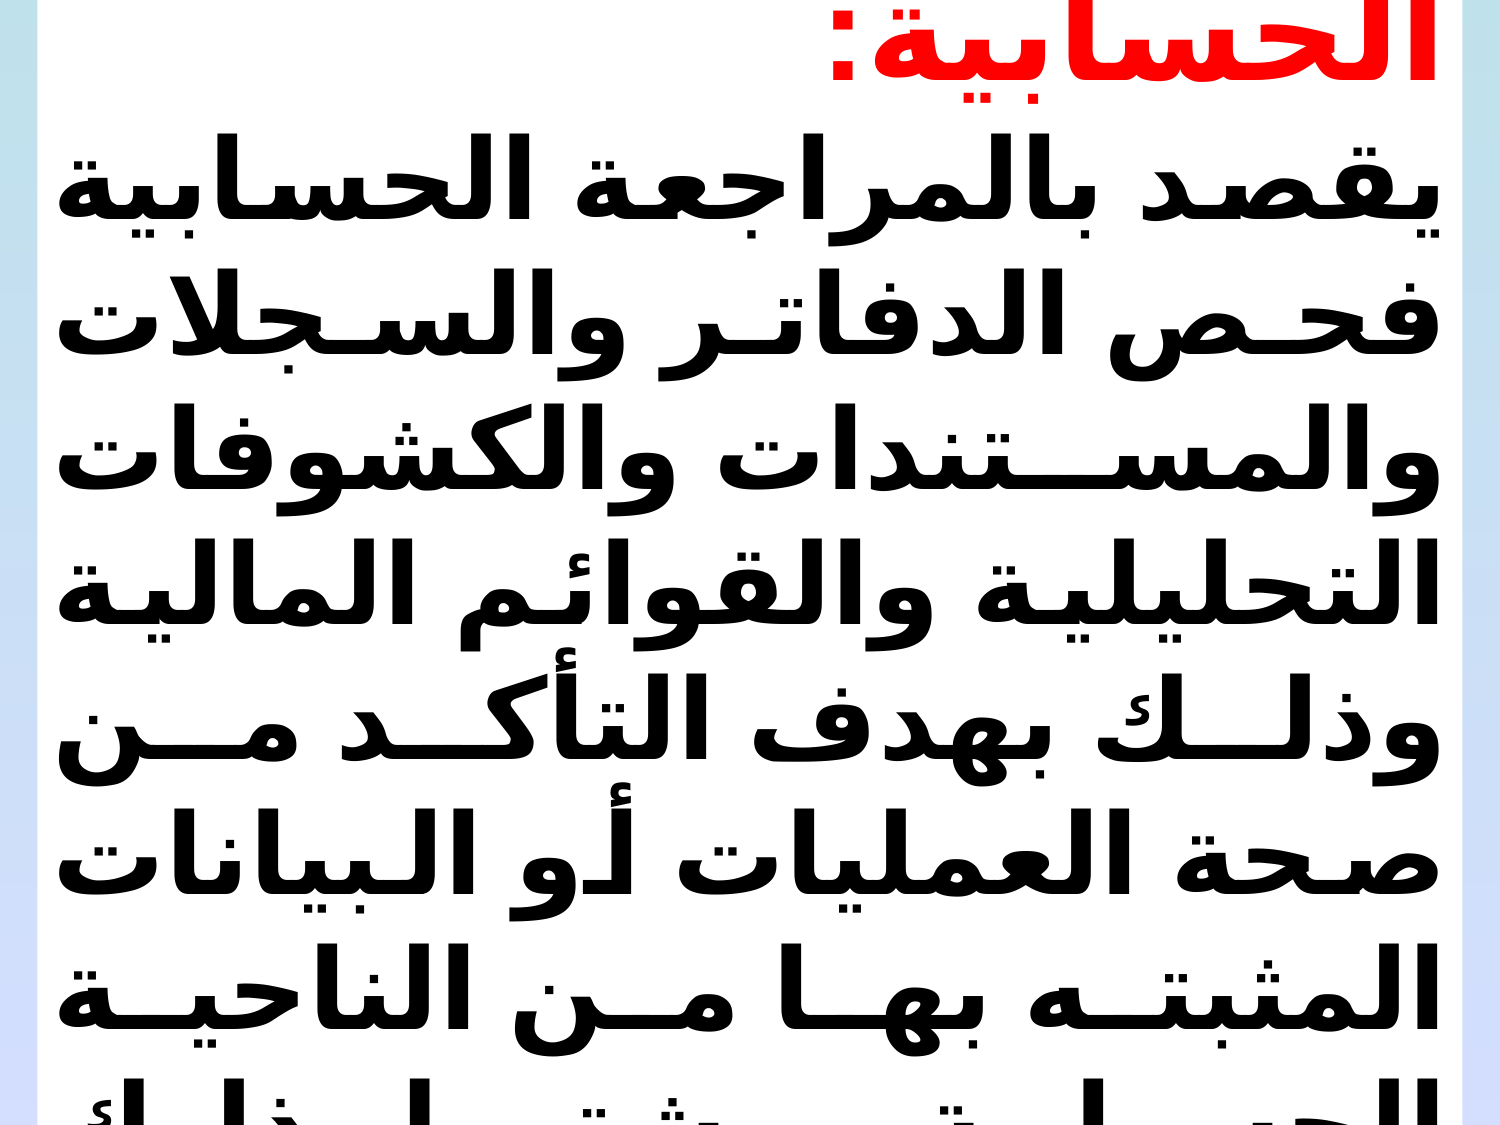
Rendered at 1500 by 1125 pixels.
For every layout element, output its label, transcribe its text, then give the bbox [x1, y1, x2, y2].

text_box 2- المراجعة الحسابية: يقصد بالمراجعة الحسابية فحص الدفاتر والسجلات والمستندات والكشوفات التحليلية والقوائم المالية وذلك بهدف التأكد من صحة العمليات أو البيانات المثبته بها من الناحية الحسابية، ويشتمل ذلك الآتي: [37, 0, 1463, 1125]
